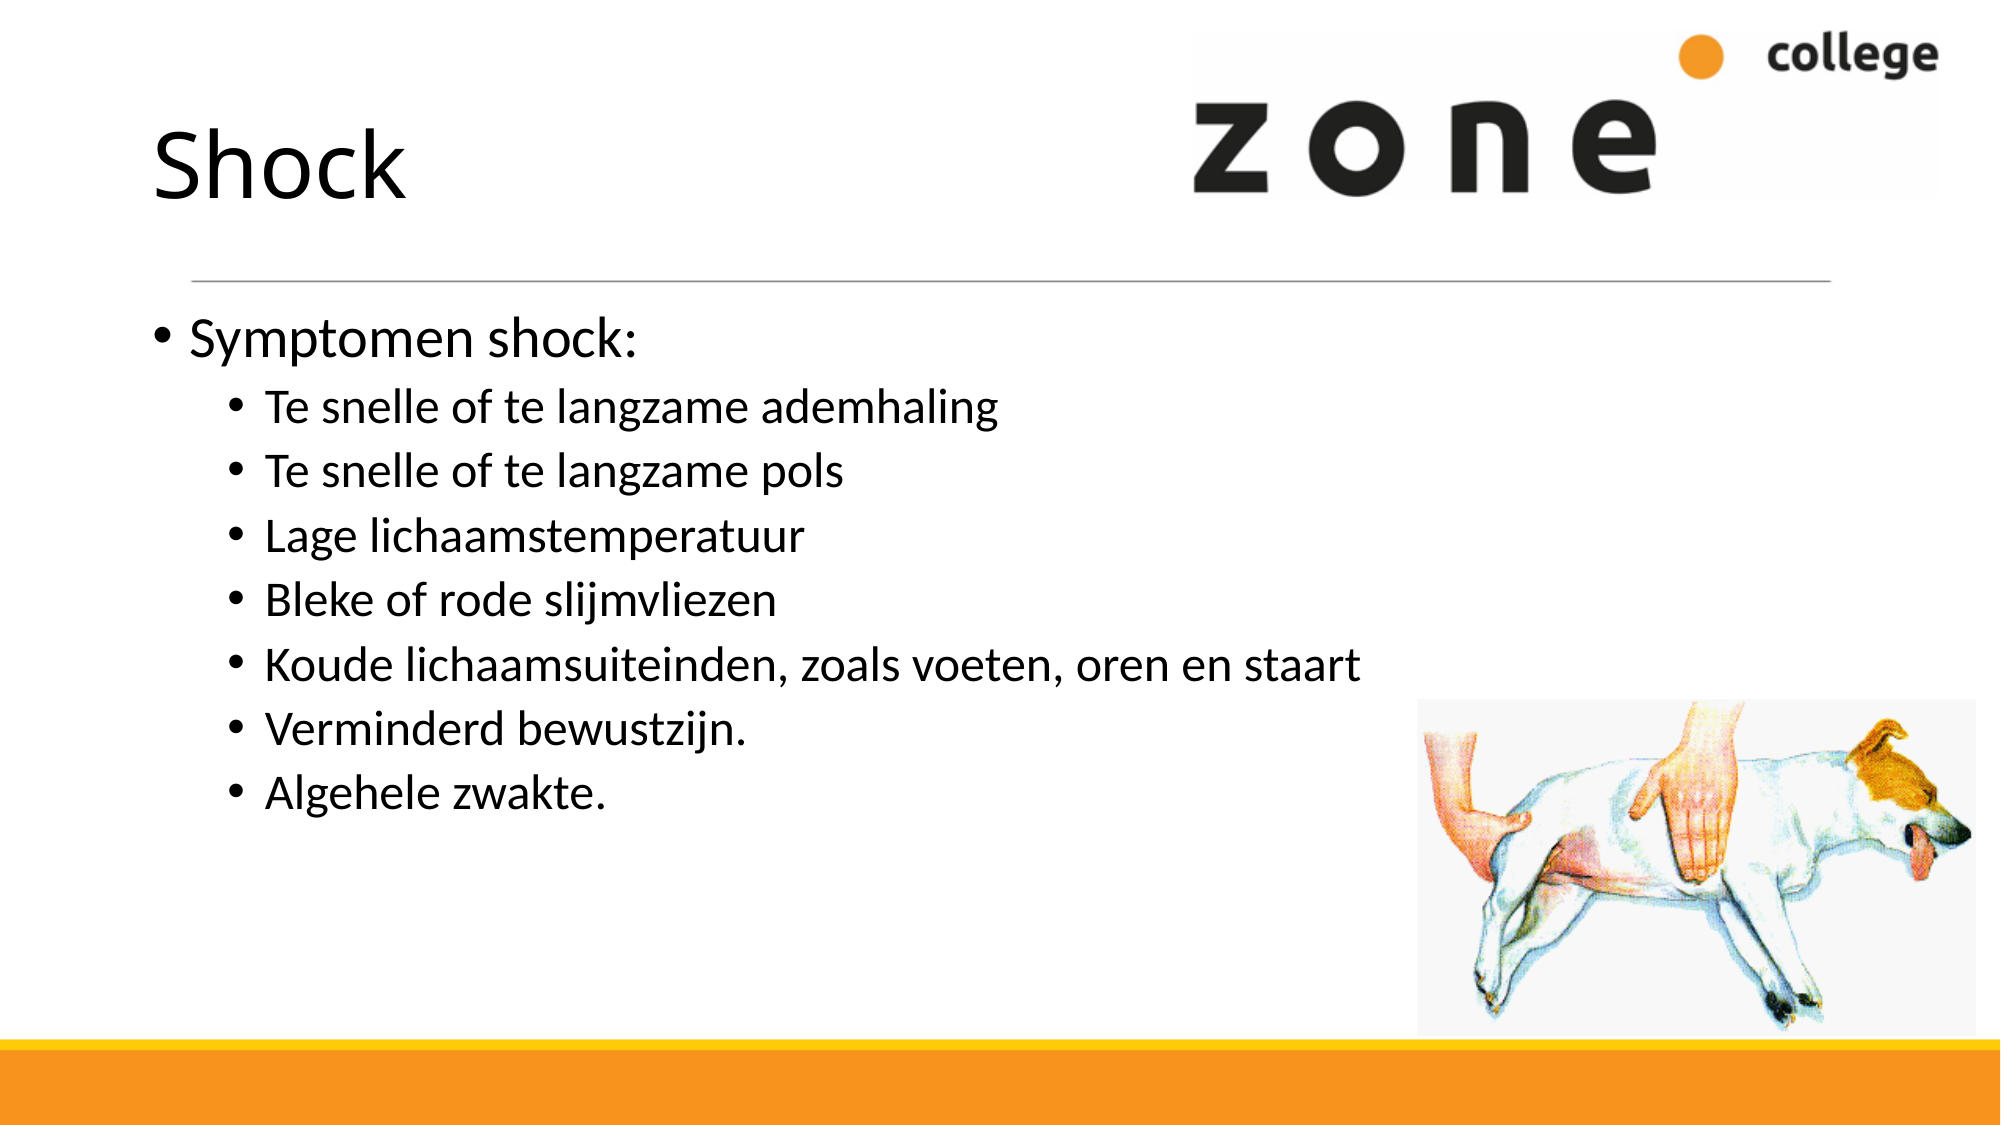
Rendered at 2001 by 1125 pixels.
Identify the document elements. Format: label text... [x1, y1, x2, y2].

title Shock [137, 59, 1863, 278]
picture [0, 0, 2001, 1125]
list Symptomen shock: Te snelle of te langzame ademhaling Te snelle of te langzame pols Lage lichaamstemperatuur Bleke of rode slijmvliezen Koude lichaamsuiteinden, zoals voeten, oren en staart Verminderd bewustzijn. Algehele zwakte. [137, 299, 1863, 1014]
